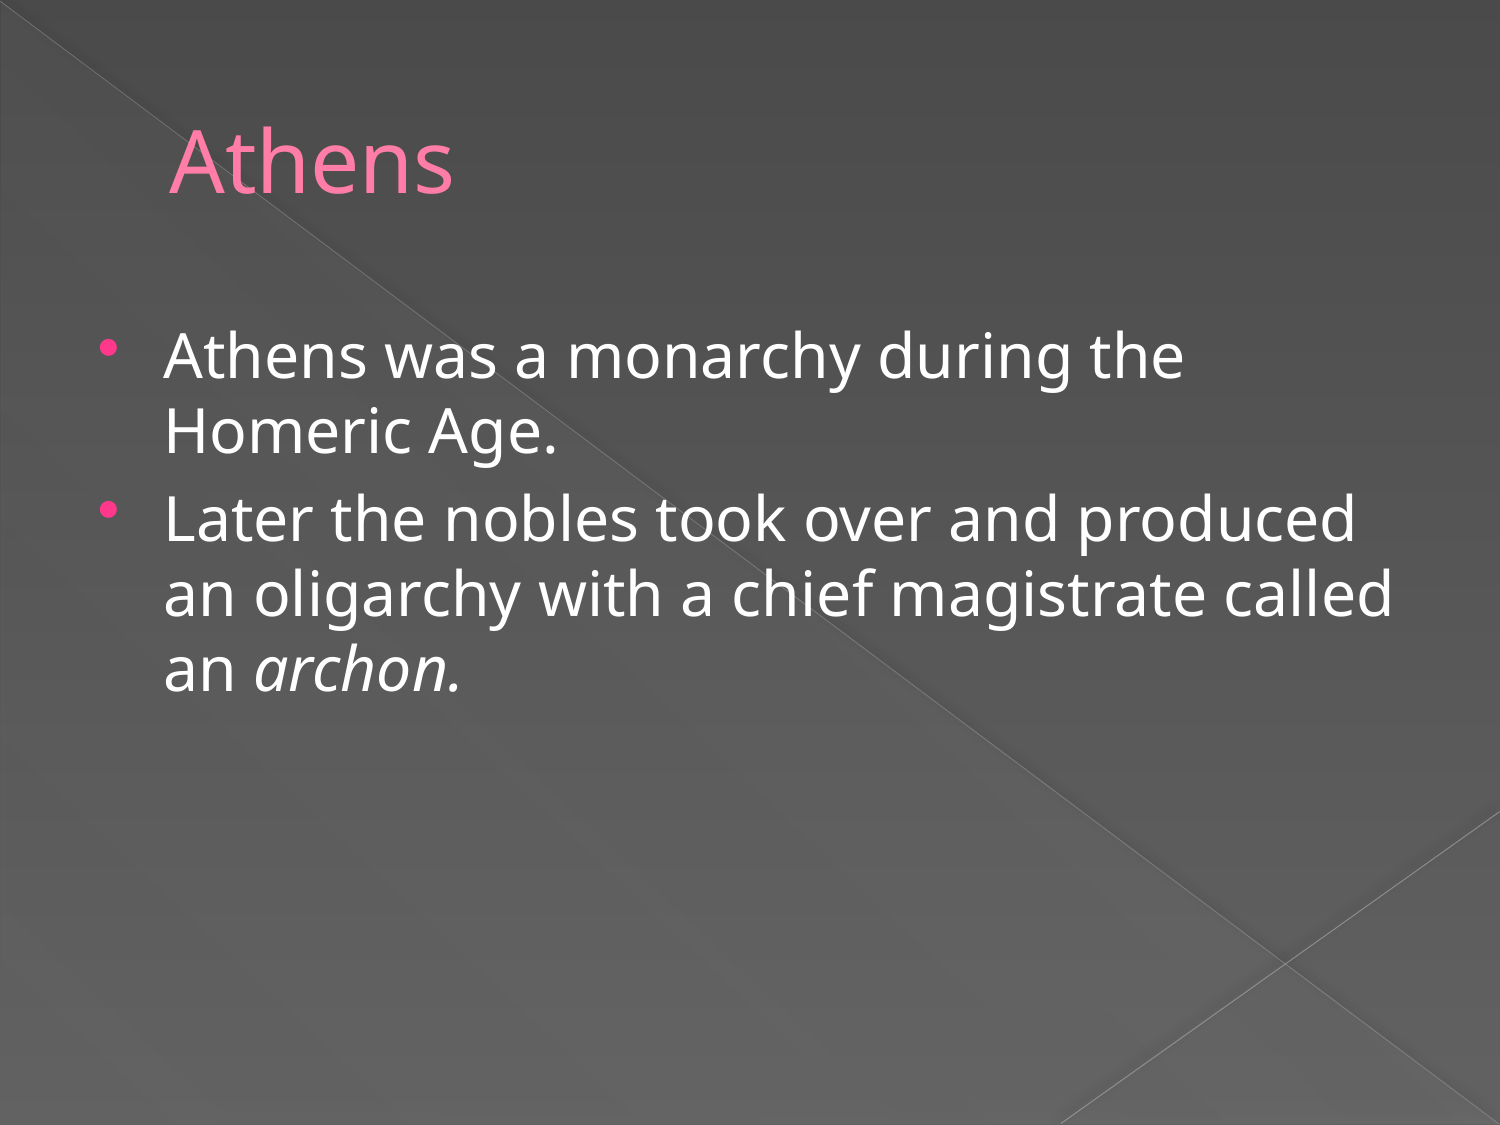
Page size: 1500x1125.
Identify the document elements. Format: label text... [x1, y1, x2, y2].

title Athens [75, 43, 1425, 274]
list Athens was a monarchy during the Homeric Age. Later the nobles took over and produced an oligarchy with a chief magistrate called an archon. [75, 308, 1425, 1059]
